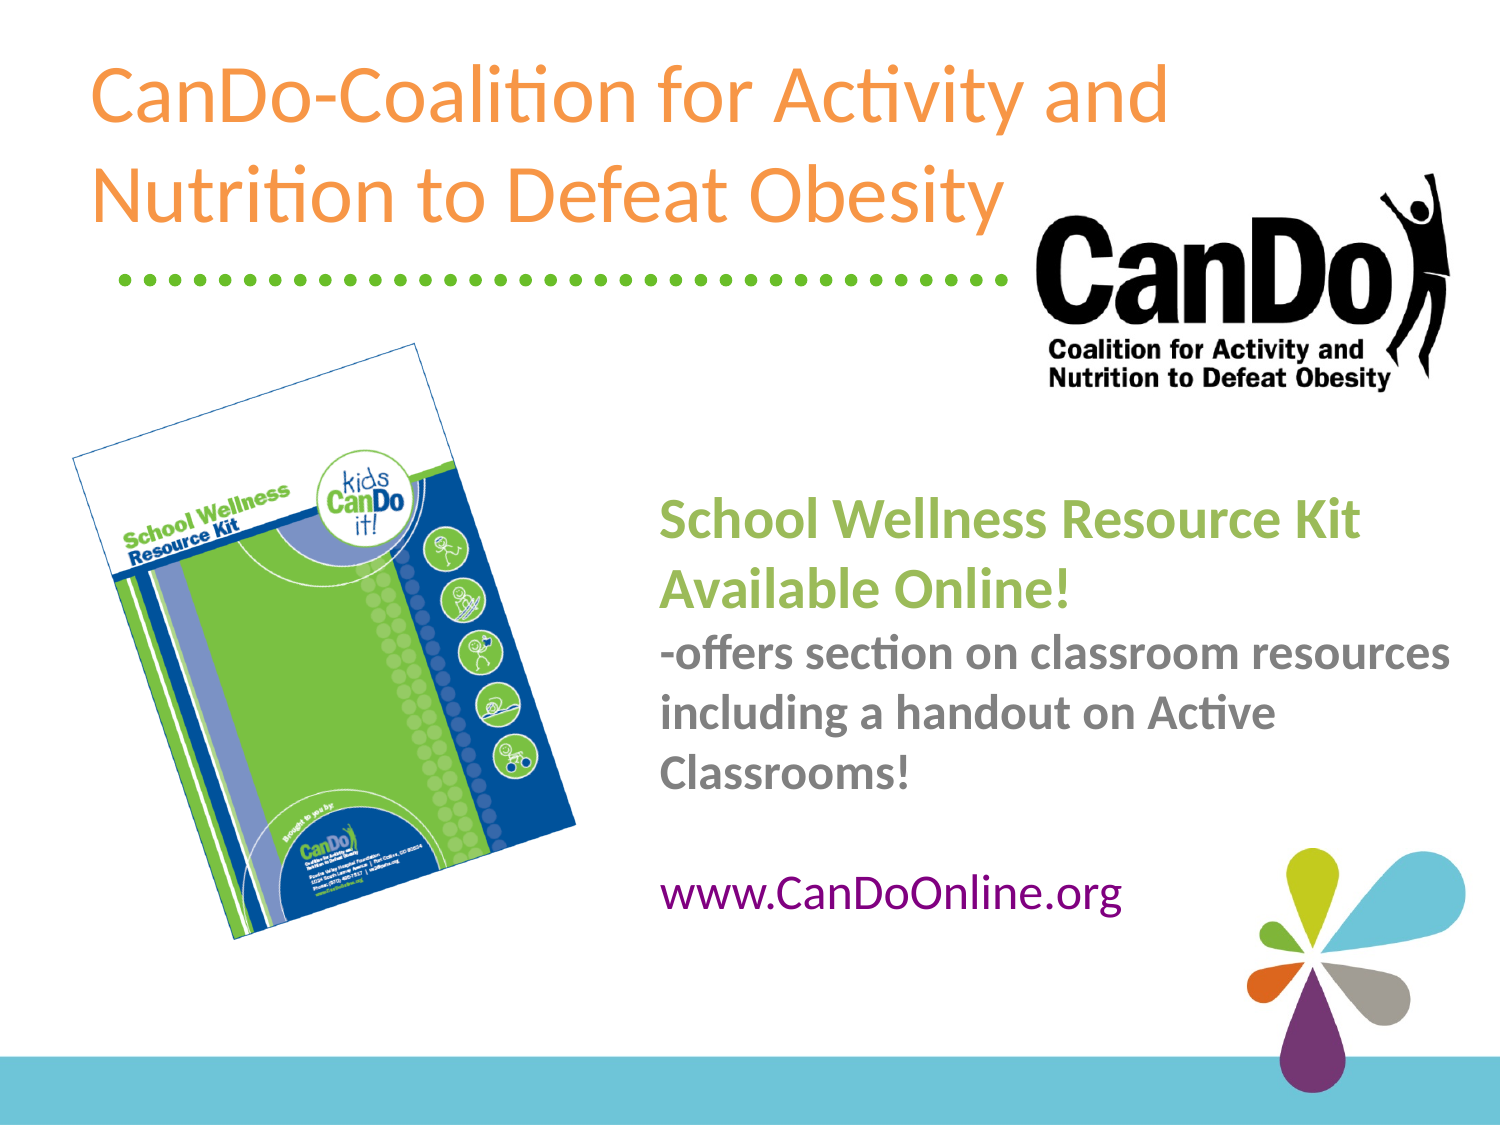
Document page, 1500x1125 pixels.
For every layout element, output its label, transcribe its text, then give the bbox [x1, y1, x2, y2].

picture [1019, 157, 1481, 410]
picture [62, 429, 133, 665]
picture [285, 333, 433, 378]
picture [512, 615, 584, 853]
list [133, 378, 512, 904]
picture [0, 848, 1500, 1125]
text_box School Wellness Resource Kit Available Online! -offers section on classroom resources including a handout on Active Classrooms! www.CanDoOnline.org [644, 472, 1500, 928]
title CanDo-Coalition for Activity and Nutrition to Defeat Obesity [75, 45, 1425, 233]
picture [213, 904, 358, 948]
